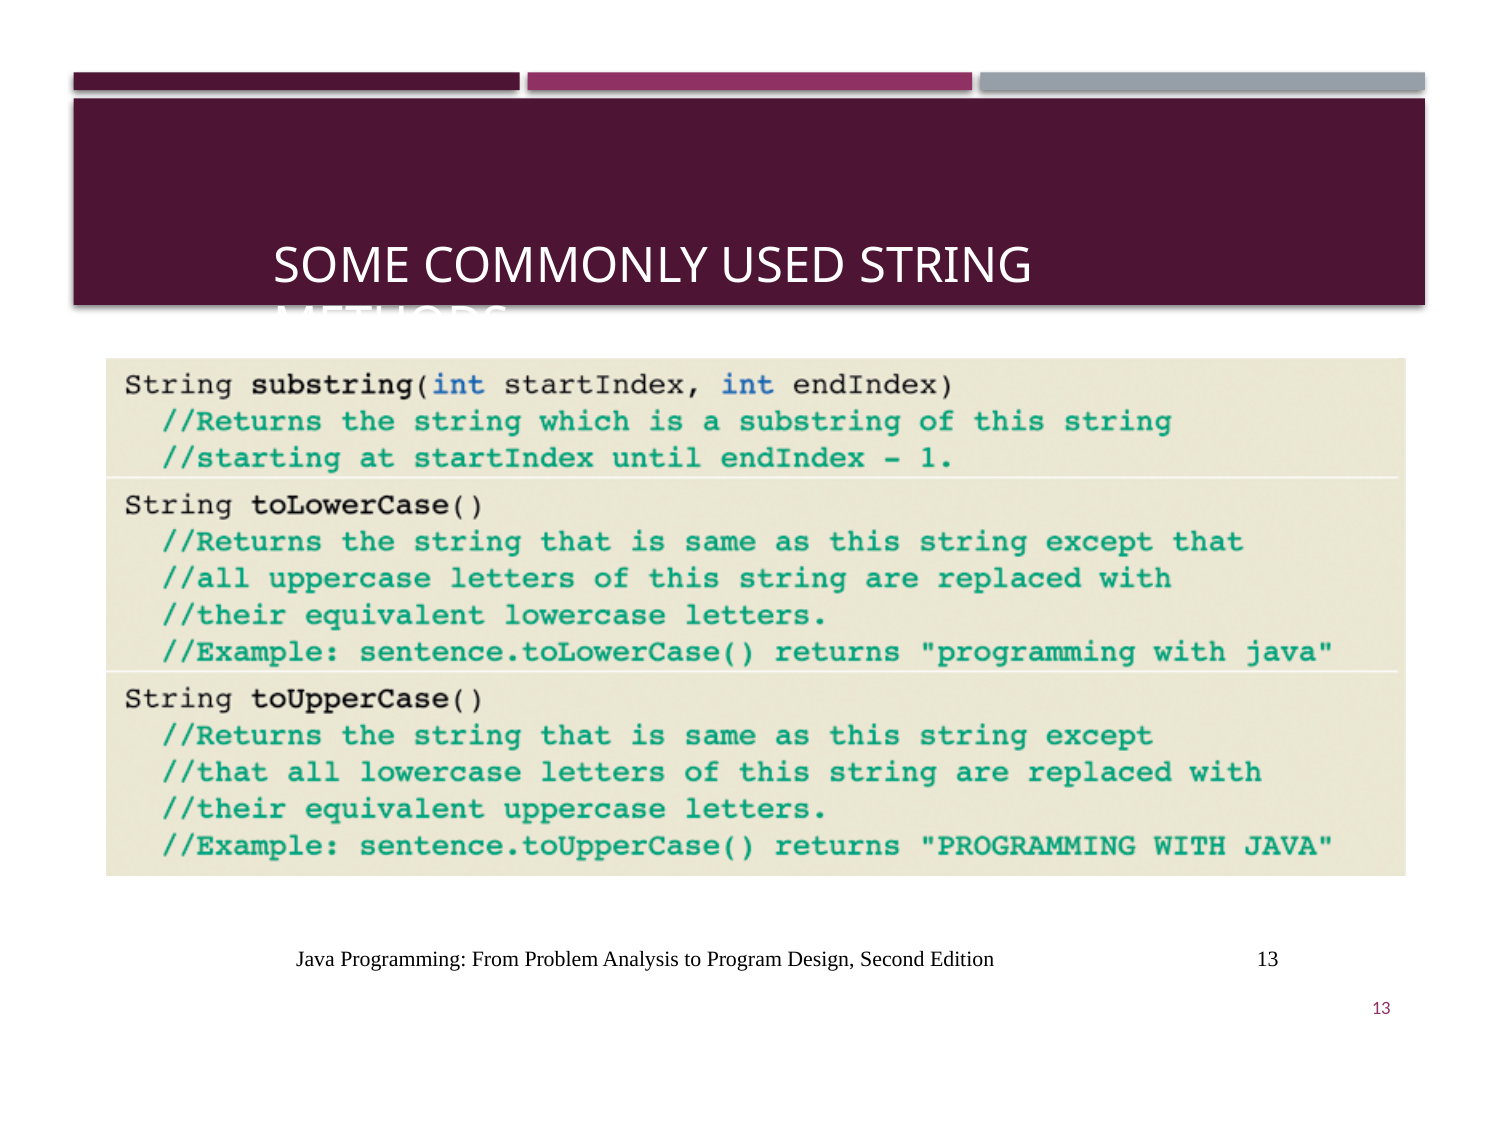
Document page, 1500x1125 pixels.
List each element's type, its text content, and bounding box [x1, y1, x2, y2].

text_box Java Programming: From Problem Analysis to Program Design, Second Edition [281, 937, 1143, 966]
slide_number 13 [1279, 977, 1406, 1037]
text_box 13 [1143, 937, 1294, 966]
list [105, 357, 1407, 877]
title Some Commonly Used String Methods [258, 225, 1266, 356]
